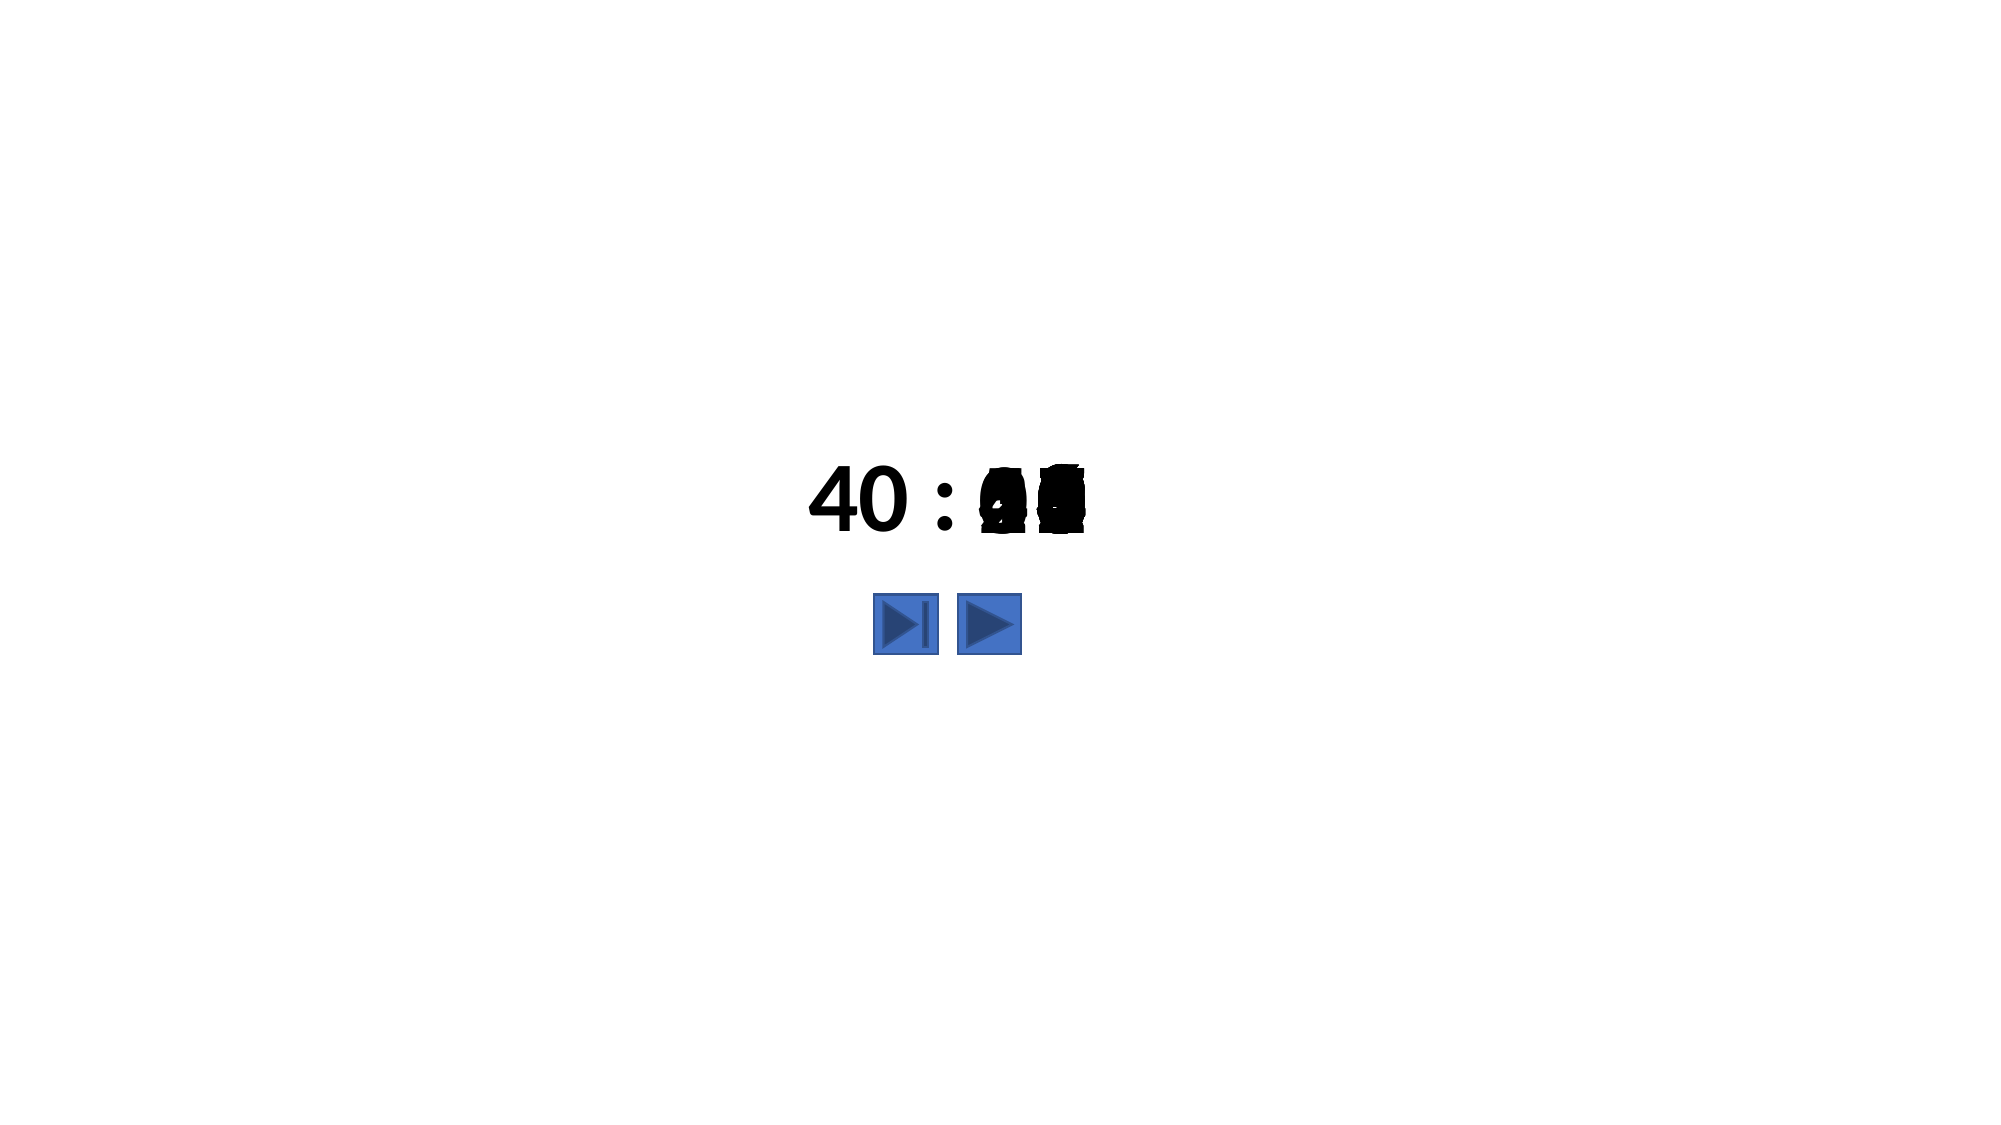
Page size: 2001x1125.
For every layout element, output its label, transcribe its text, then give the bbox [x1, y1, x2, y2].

slide_number 39 [784, 461, 925, 522]
